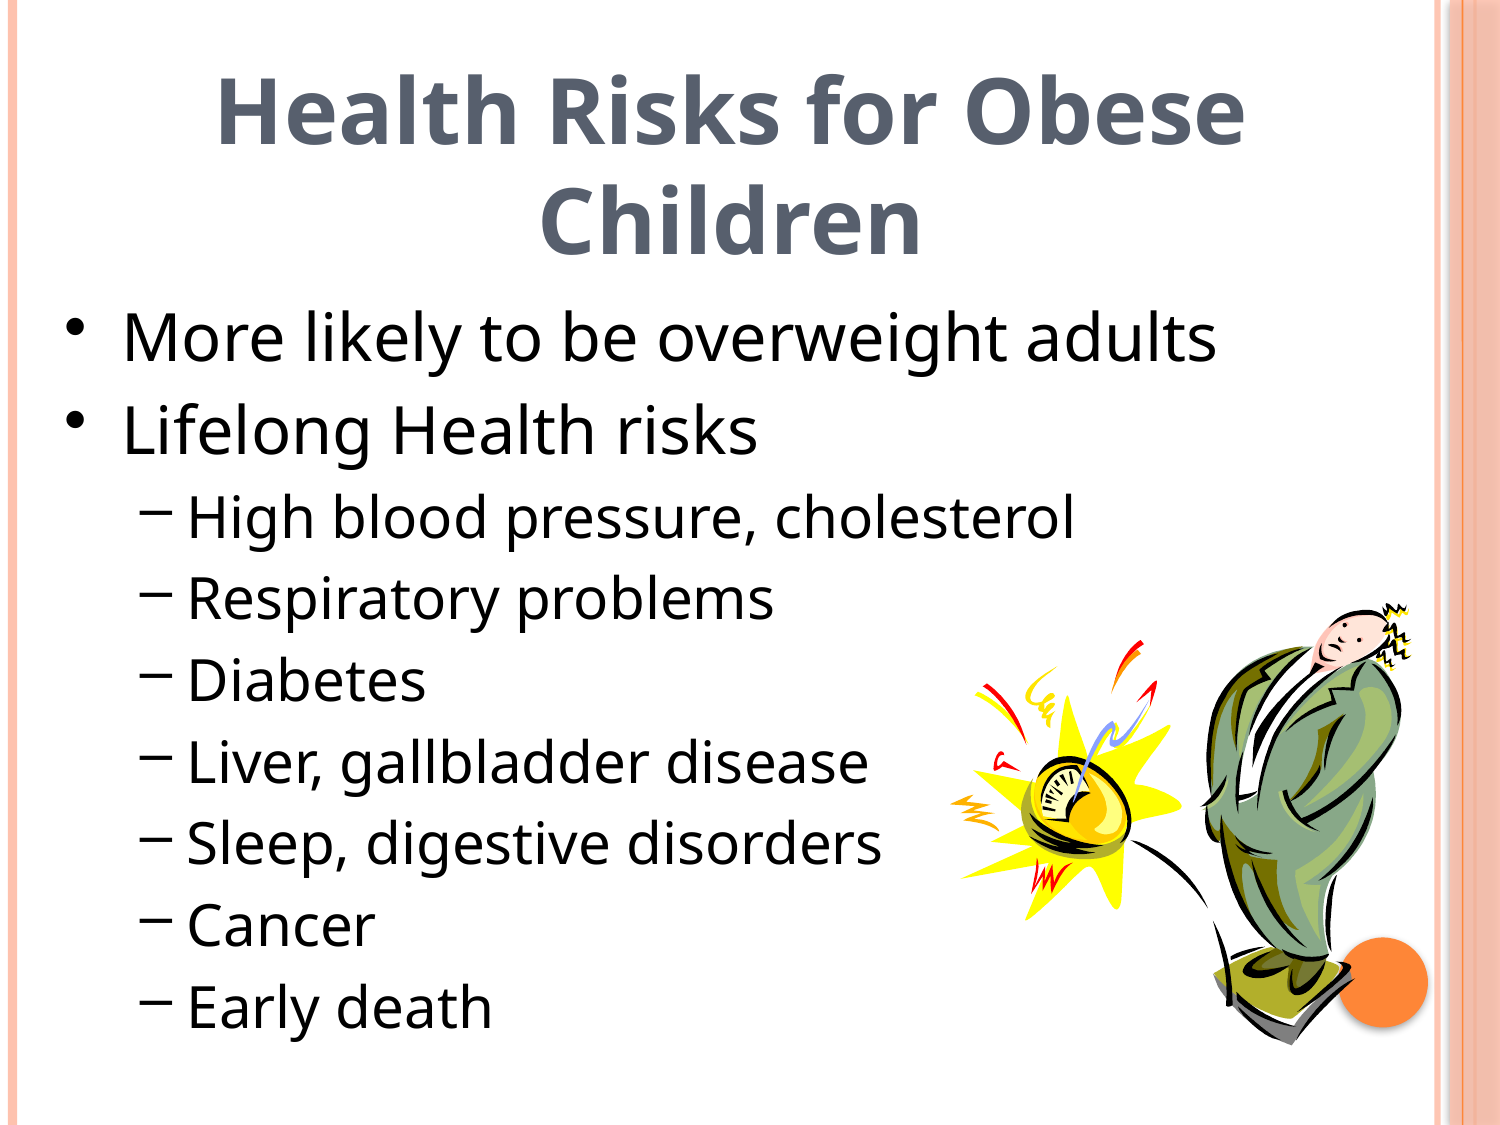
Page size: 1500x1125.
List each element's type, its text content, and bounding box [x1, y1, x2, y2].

text_box Health Risks for Obese Children [37, 75, 1425, 250]
picture [949, 599, 1417, 1050]
text_box More likely to be overweight adults Lifelong Health risks High blood pressure, cholesterol Respiratory problems Diabetes Liver, gallbladder disease Sleep, digestive disorders Cancer Early death [50, 287, 1500, 1125]
